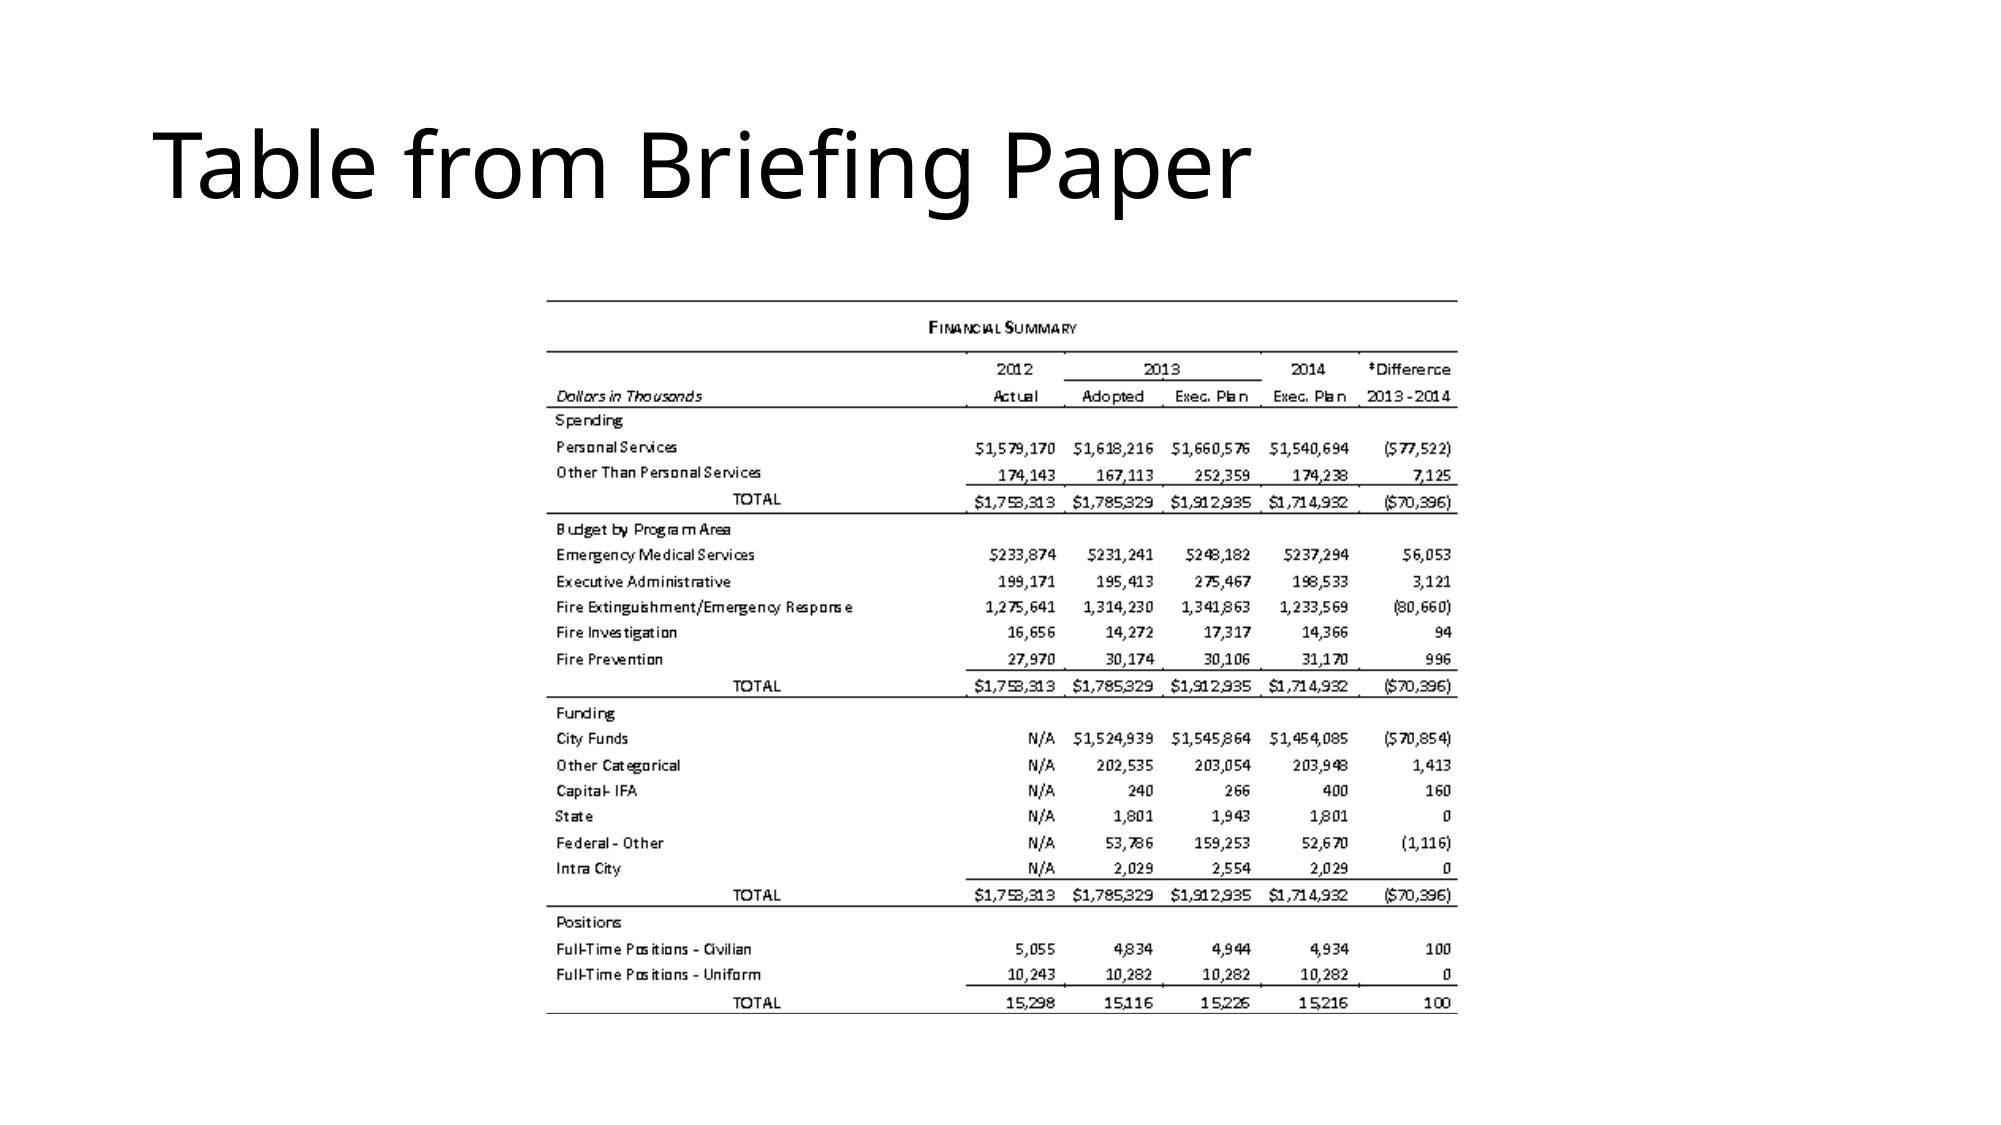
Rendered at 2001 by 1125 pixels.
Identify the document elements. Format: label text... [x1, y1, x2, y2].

title Table from Briefing Paper [137, 59, 1863, 278]
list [542, 299, 1458, 1014]
